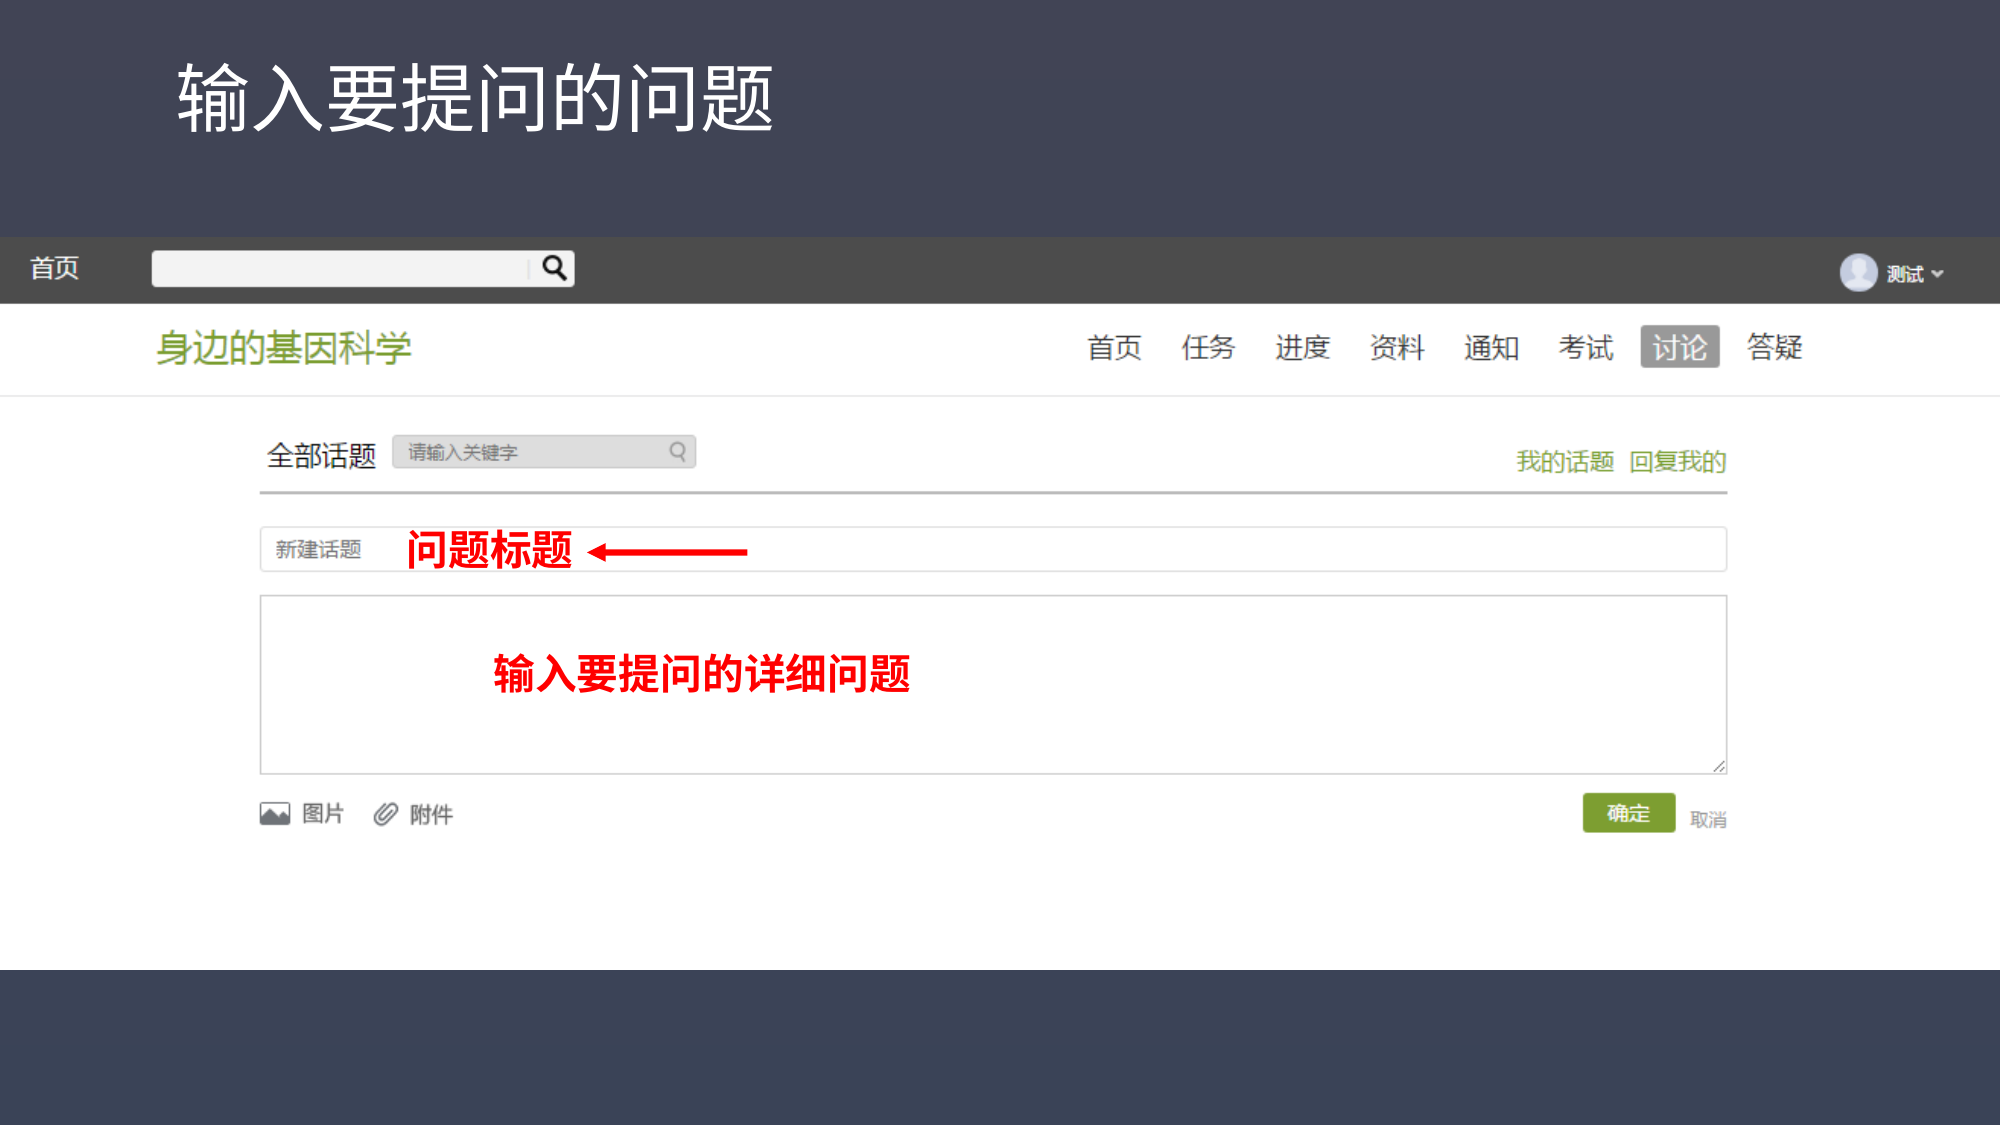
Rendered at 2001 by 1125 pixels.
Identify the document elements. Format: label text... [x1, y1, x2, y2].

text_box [477, 552, 927, 706]
text_box 输入要提问的问题 [160, 16, 1693, 149]
picture [0, 237, 2000, 970]
